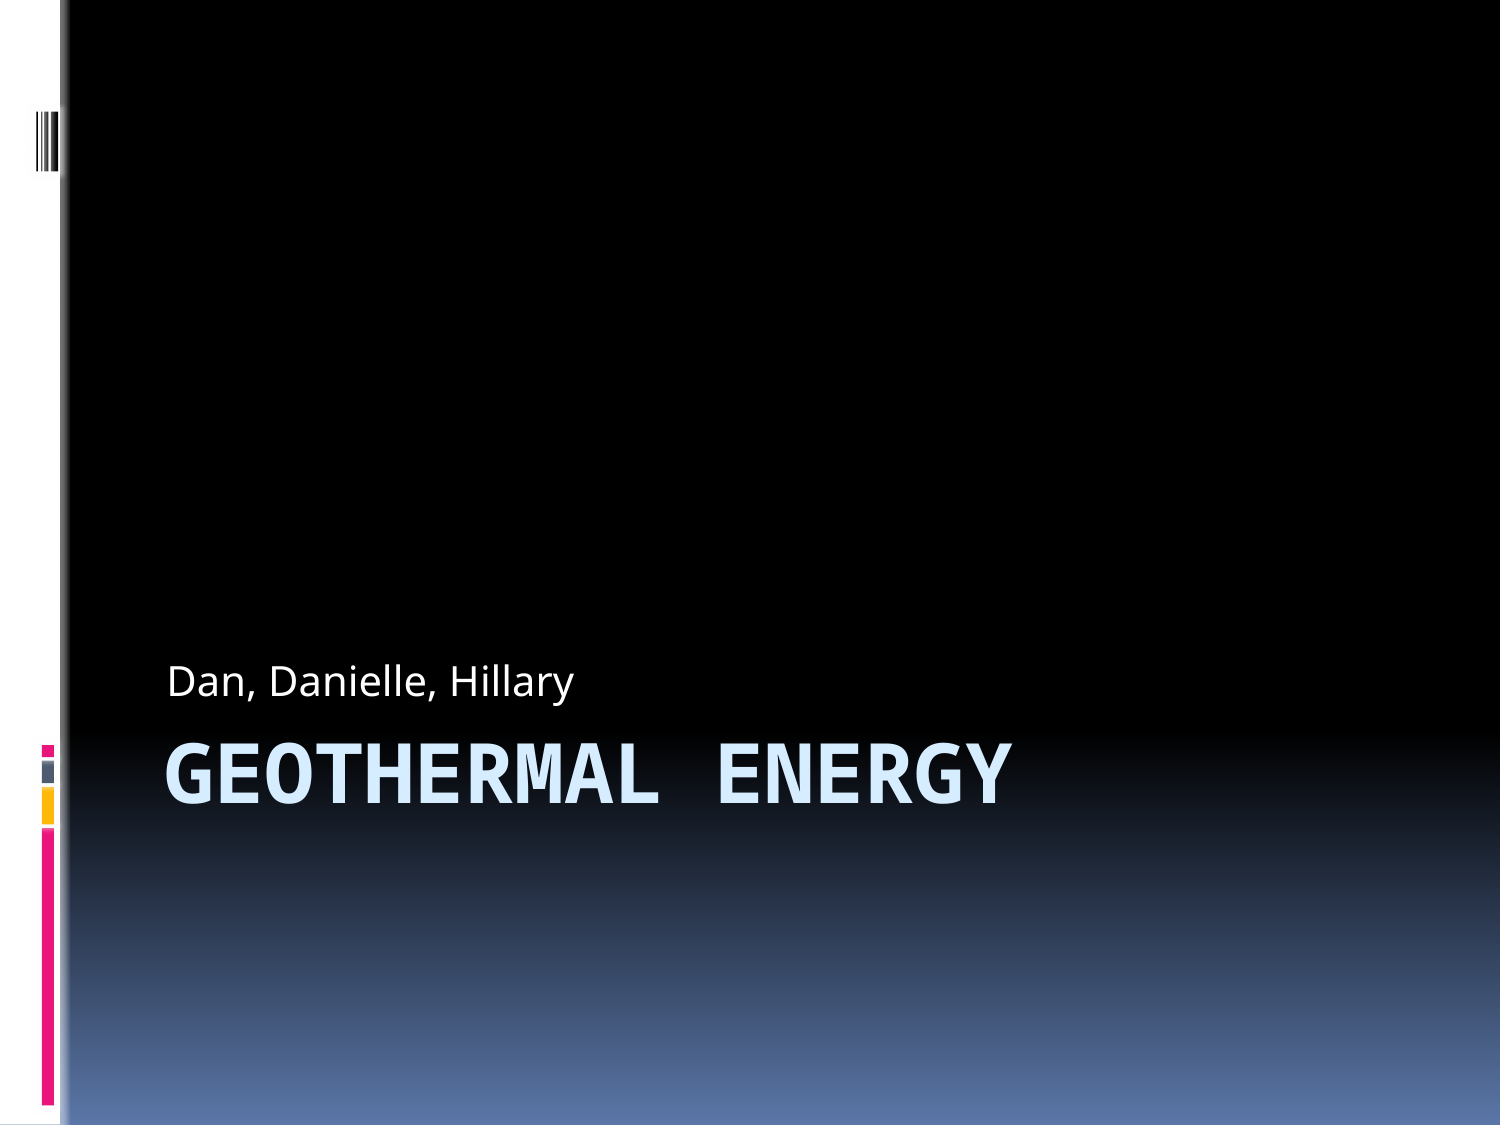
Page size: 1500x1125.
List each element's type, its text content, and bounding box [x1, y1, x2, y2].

subtitle Dan, Danielle, Hillary [150, 464, 1425, 713]
title Geothermal Energy [150, 713, 1425, 1037]
